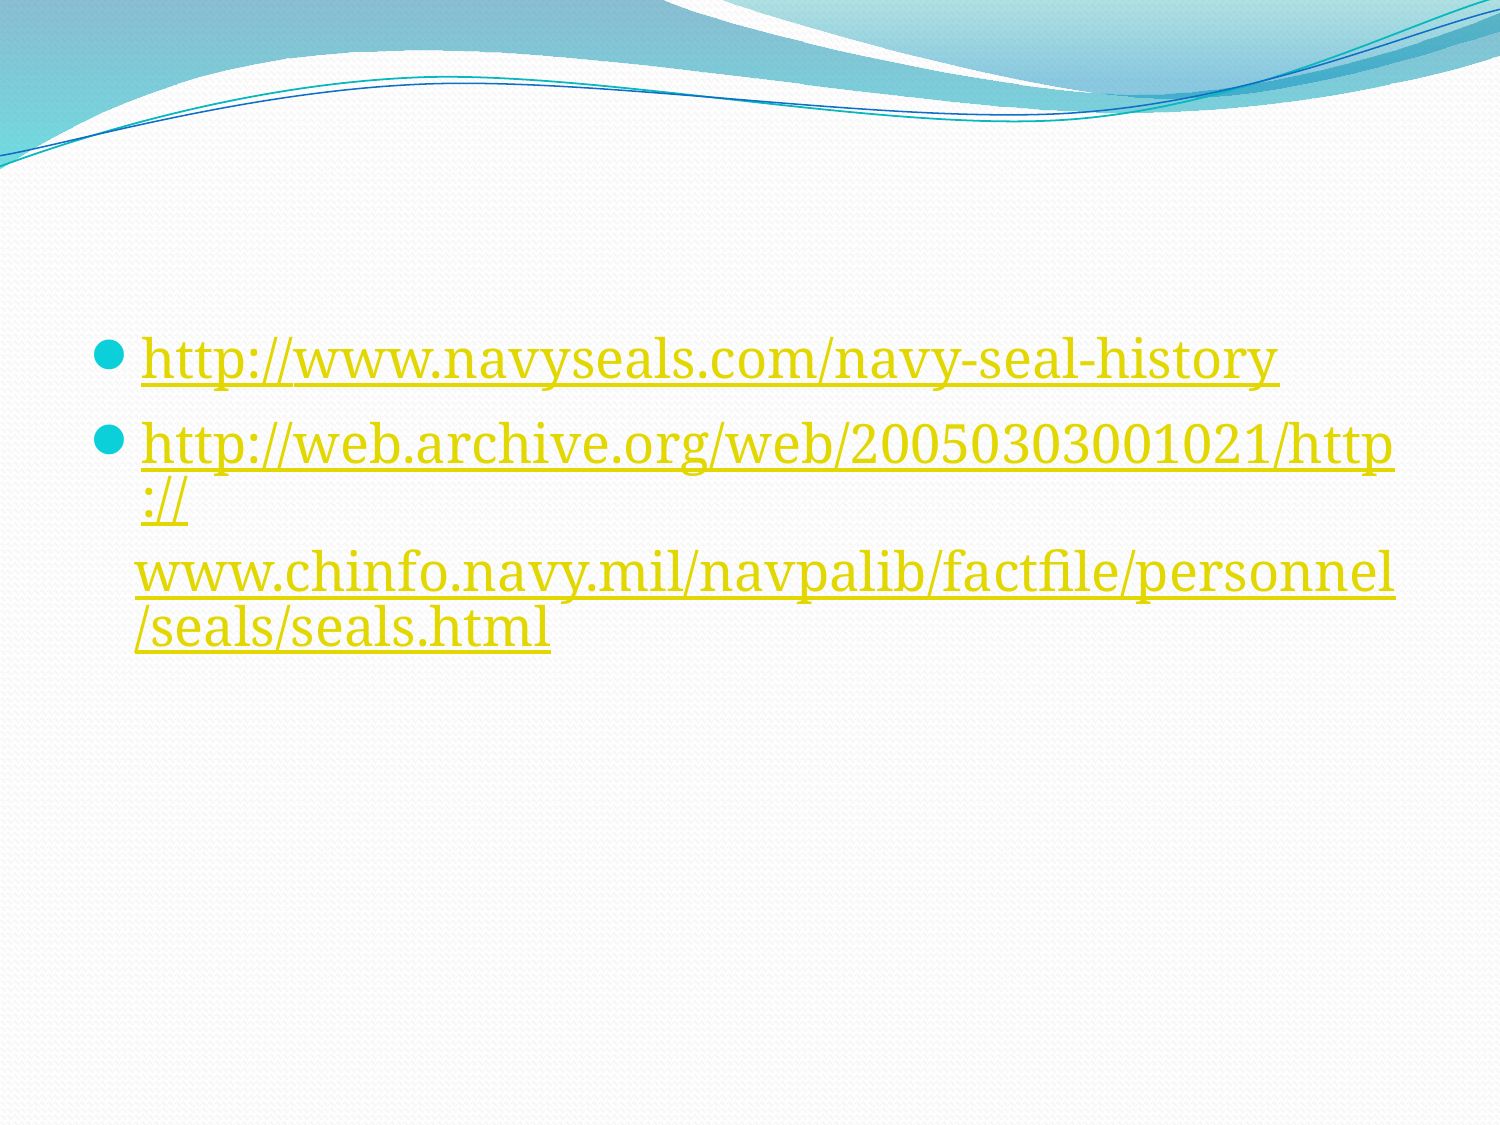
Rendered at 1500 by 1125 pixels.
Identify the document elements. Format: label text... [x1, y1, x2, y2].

list http://www.navyseals.com/navy-seal-history http://web.archive.org/web/20050303001021/http://www.chinfo.navy.mil/navpalib/factfile/personnel/seals/seals.html [75, 317, 1425, 1038]
